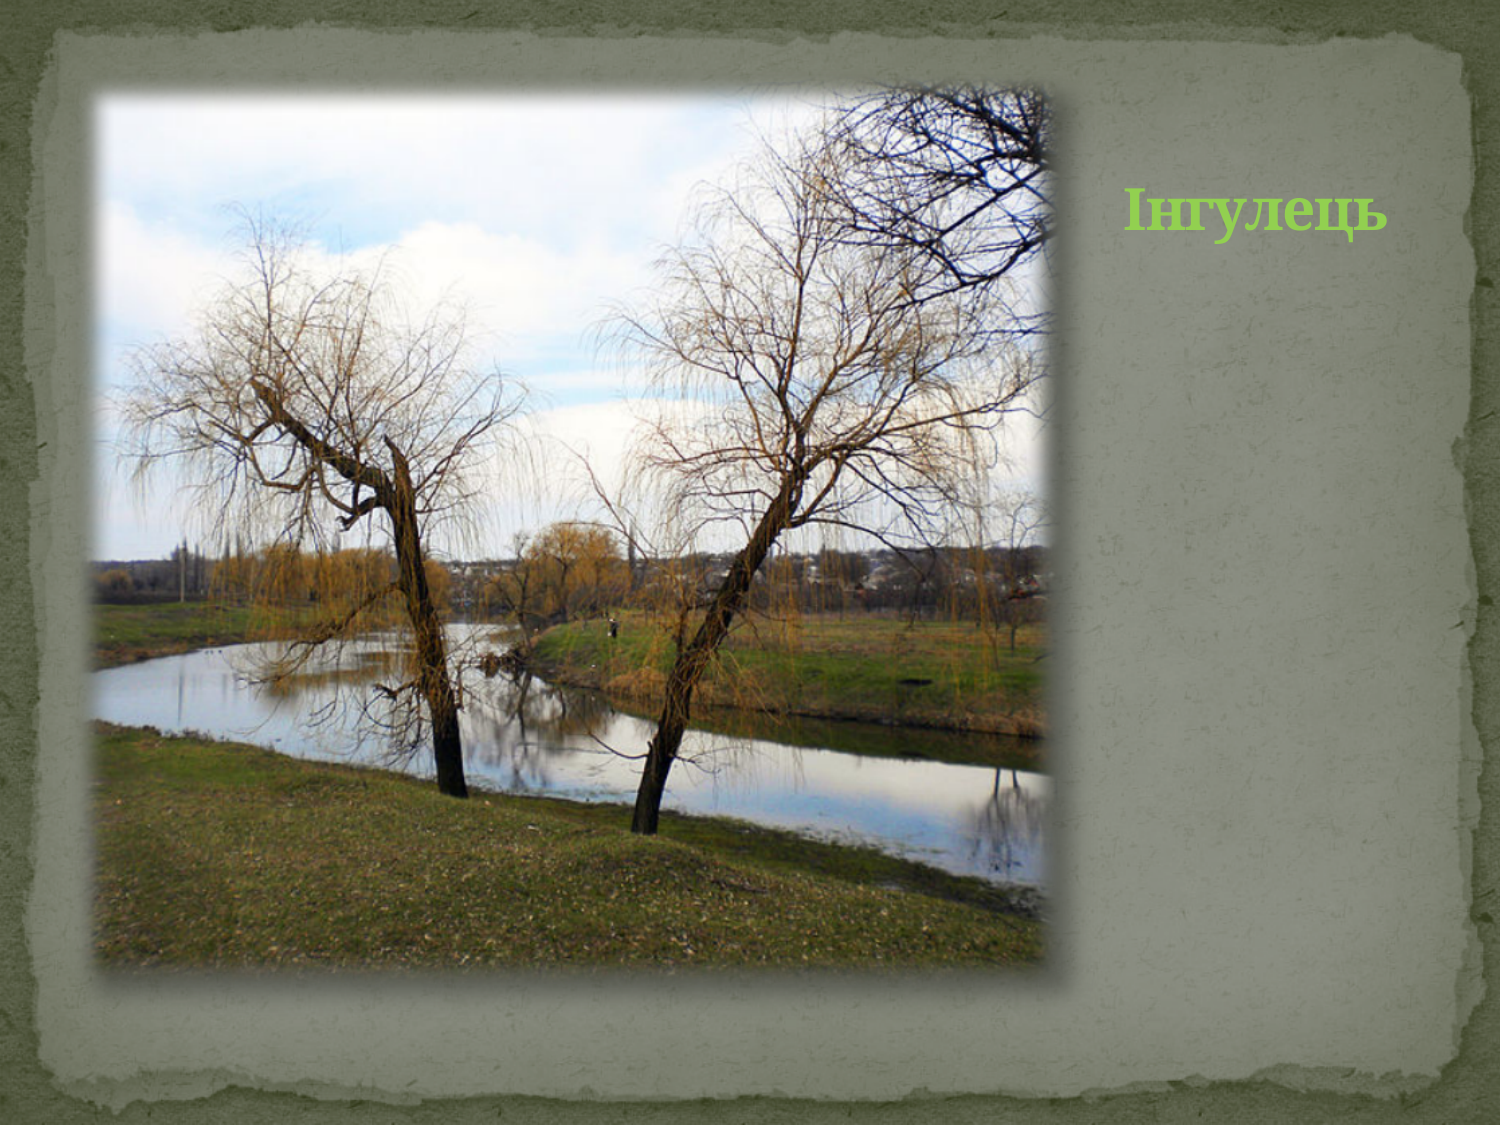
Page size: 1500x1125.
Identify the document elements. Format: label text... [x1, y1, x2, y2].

title Інгулець [1087, 74, 1425, 250]
picture [75, 75, 1061, 986]
